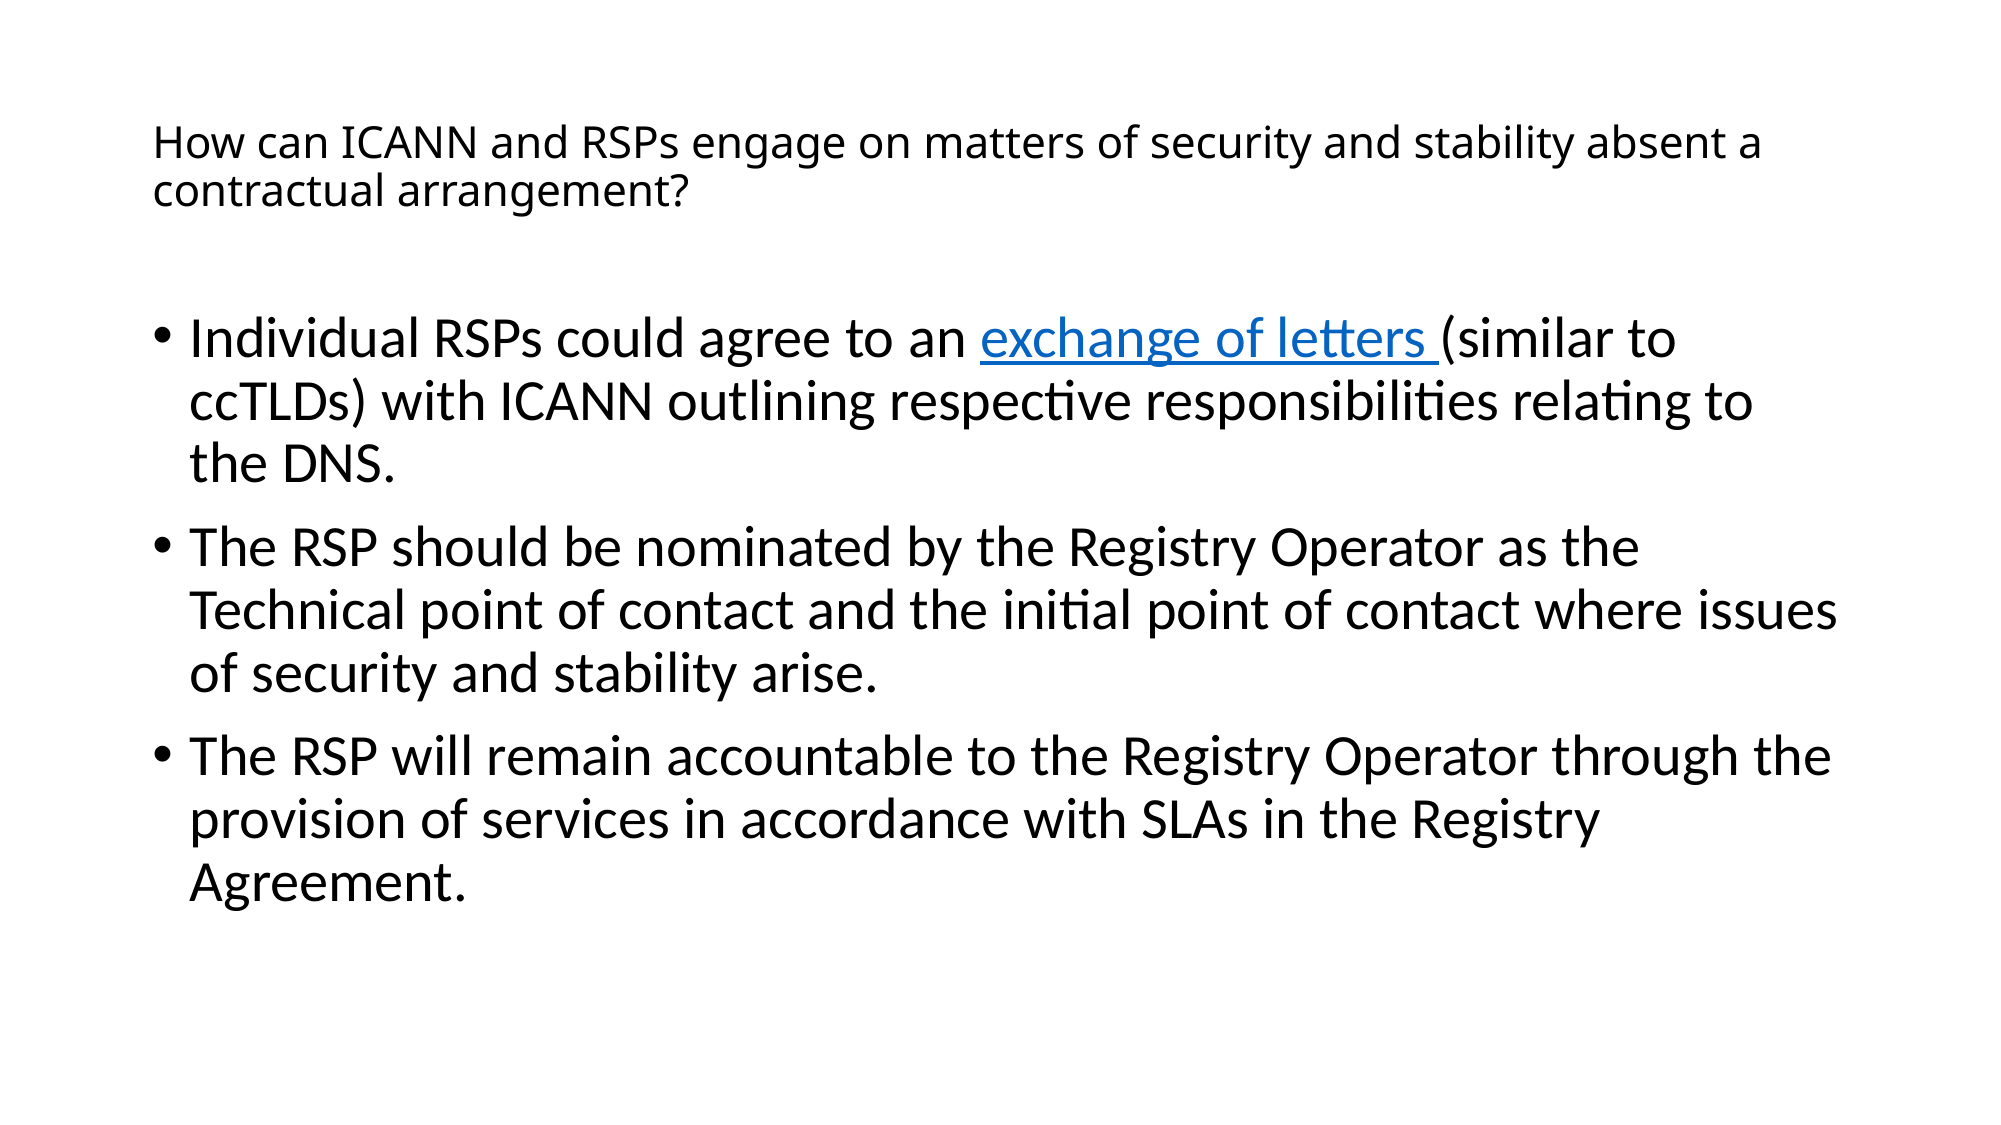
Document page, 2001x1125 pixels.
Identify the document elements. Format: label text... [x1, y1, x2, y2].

list Individual RSPs could agree to an exchange of letters (similar to ccTLDs) with ICANN outlining respective responsibilities relating to the DNS. The RSP should be nominated by the Registry Operator as the Technical point of contact and the initial point of contact where issues of security and stability arise. The RSP will remain accountable to the Registry Operator through the provision of services in accordance with SLAs in the Registry Agreement. [137, 299, 1863, 1014]
title How can ICANN and RSPs engage on matters of security and stability absent a contractual arrangement? [137, 59, 1863, 278]
